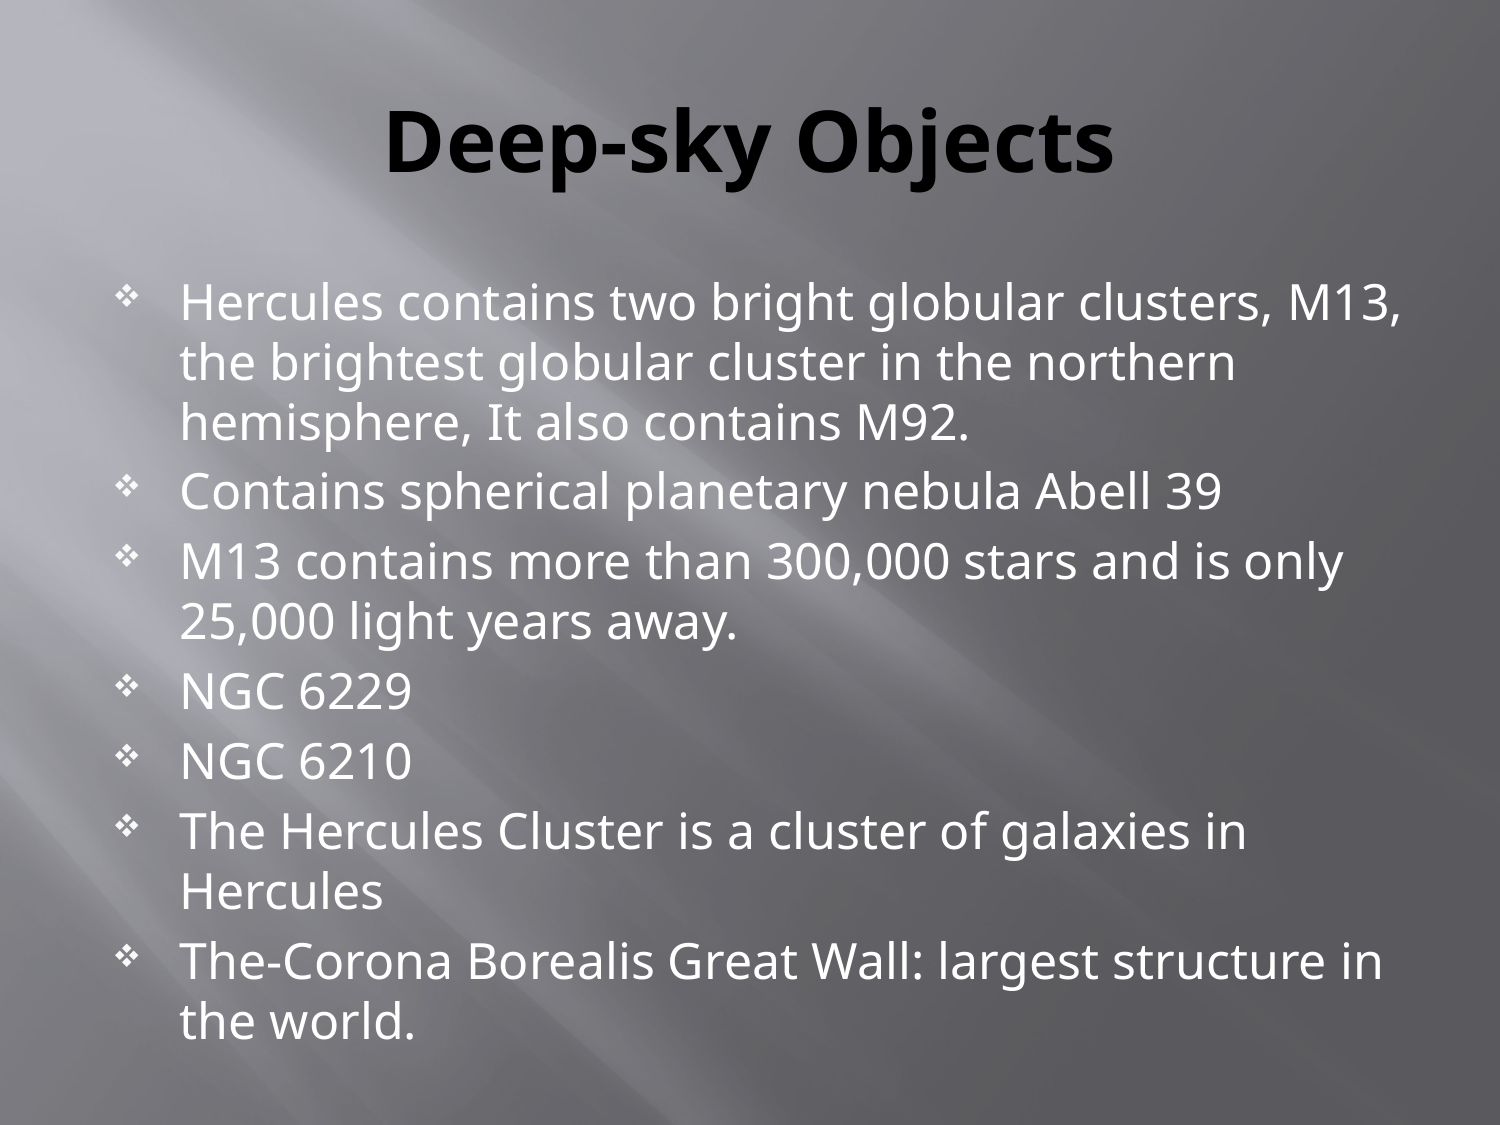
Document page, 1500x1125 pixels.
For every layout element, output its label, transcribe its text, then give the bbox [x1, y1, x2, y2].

list Hercules contains two bright globular clusters, M13, the brightest globular cluster in the northern hemisphere, It also contains M92. Contains spherical planetary nebula Abell 39 M13 contains more than 300,000 stars and is only 25,000 light years away. NGC 6229 NGC 6210 The Hercules Cluster is a cluster of galaxies in Hercules The-Corona Borealis Great Wall: largest structure in the world. [75, 262, 1425, 1035]
title Deep-sky Objects [75, 45, 1425, 233]
